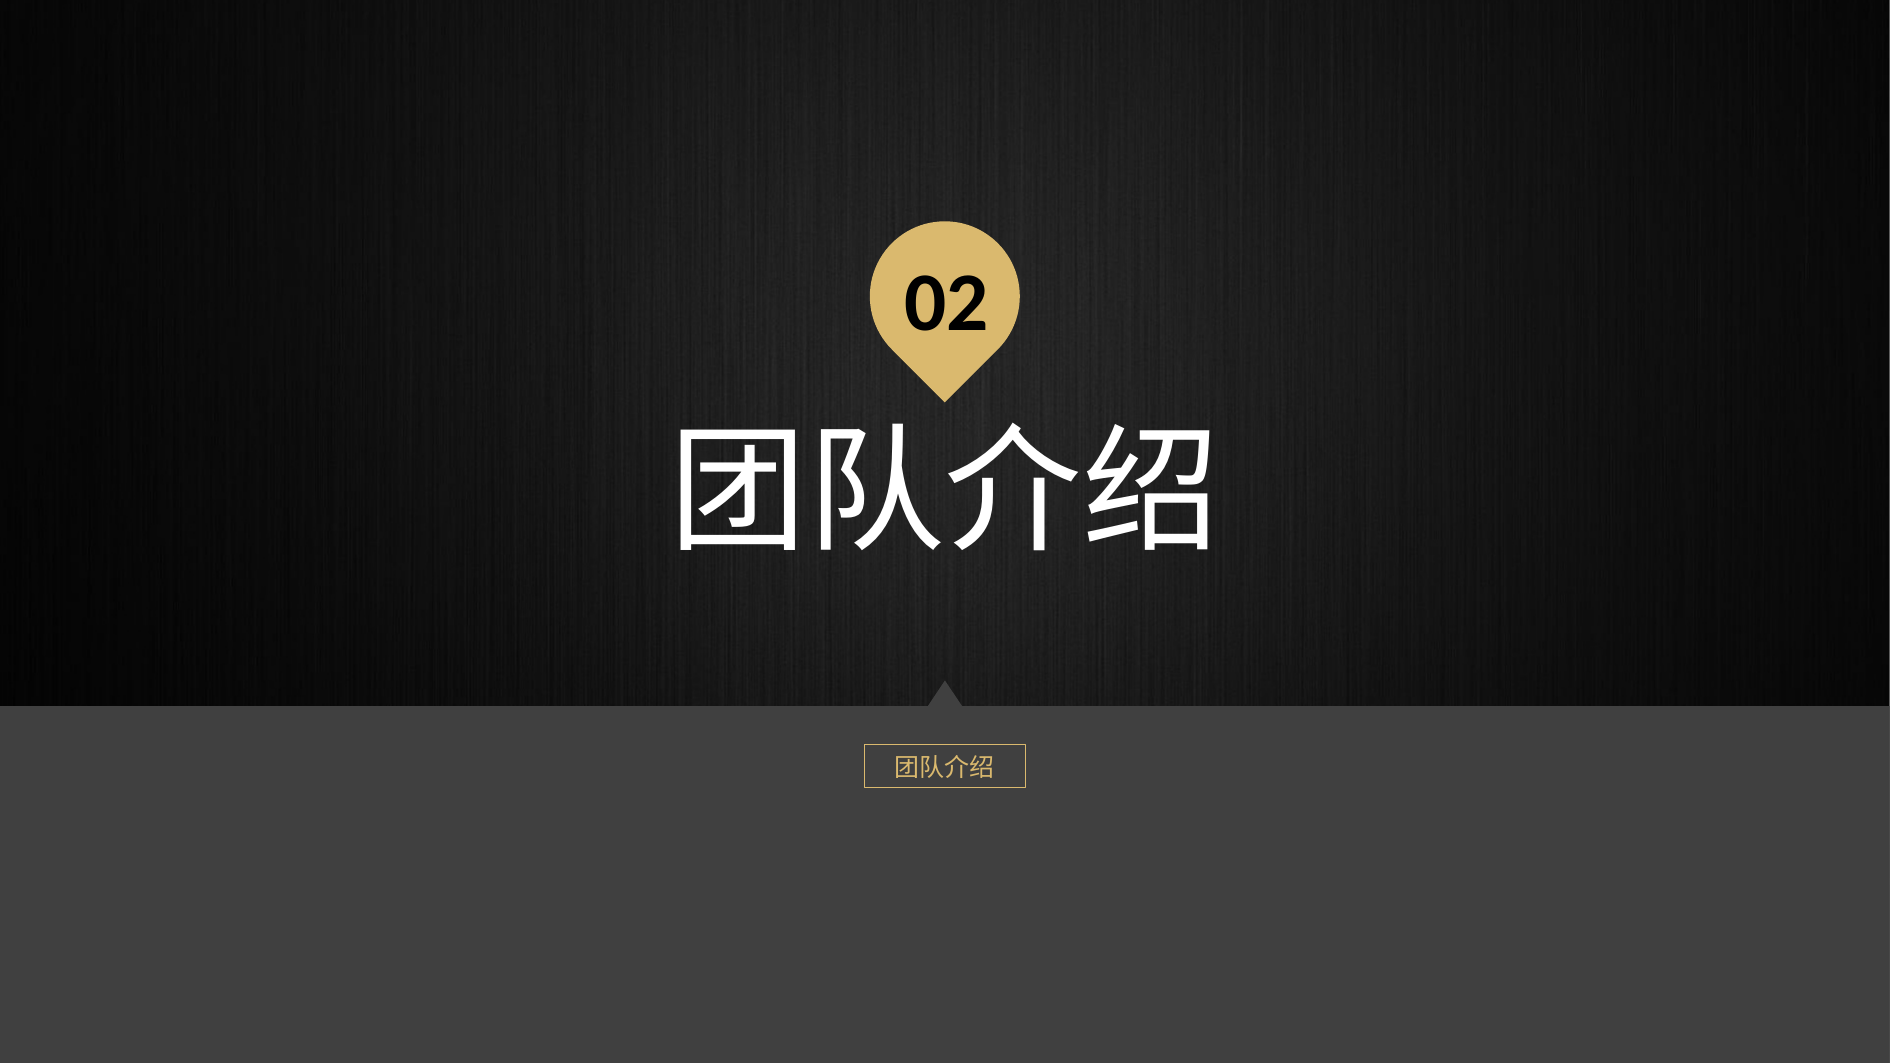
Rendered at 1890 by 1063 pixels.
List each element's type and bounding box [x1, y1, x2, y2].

text_box [0, 680, 1890, 1063]
picture [0, 0, 1890, 680]
text_box [863, 743, 1026, 792]
